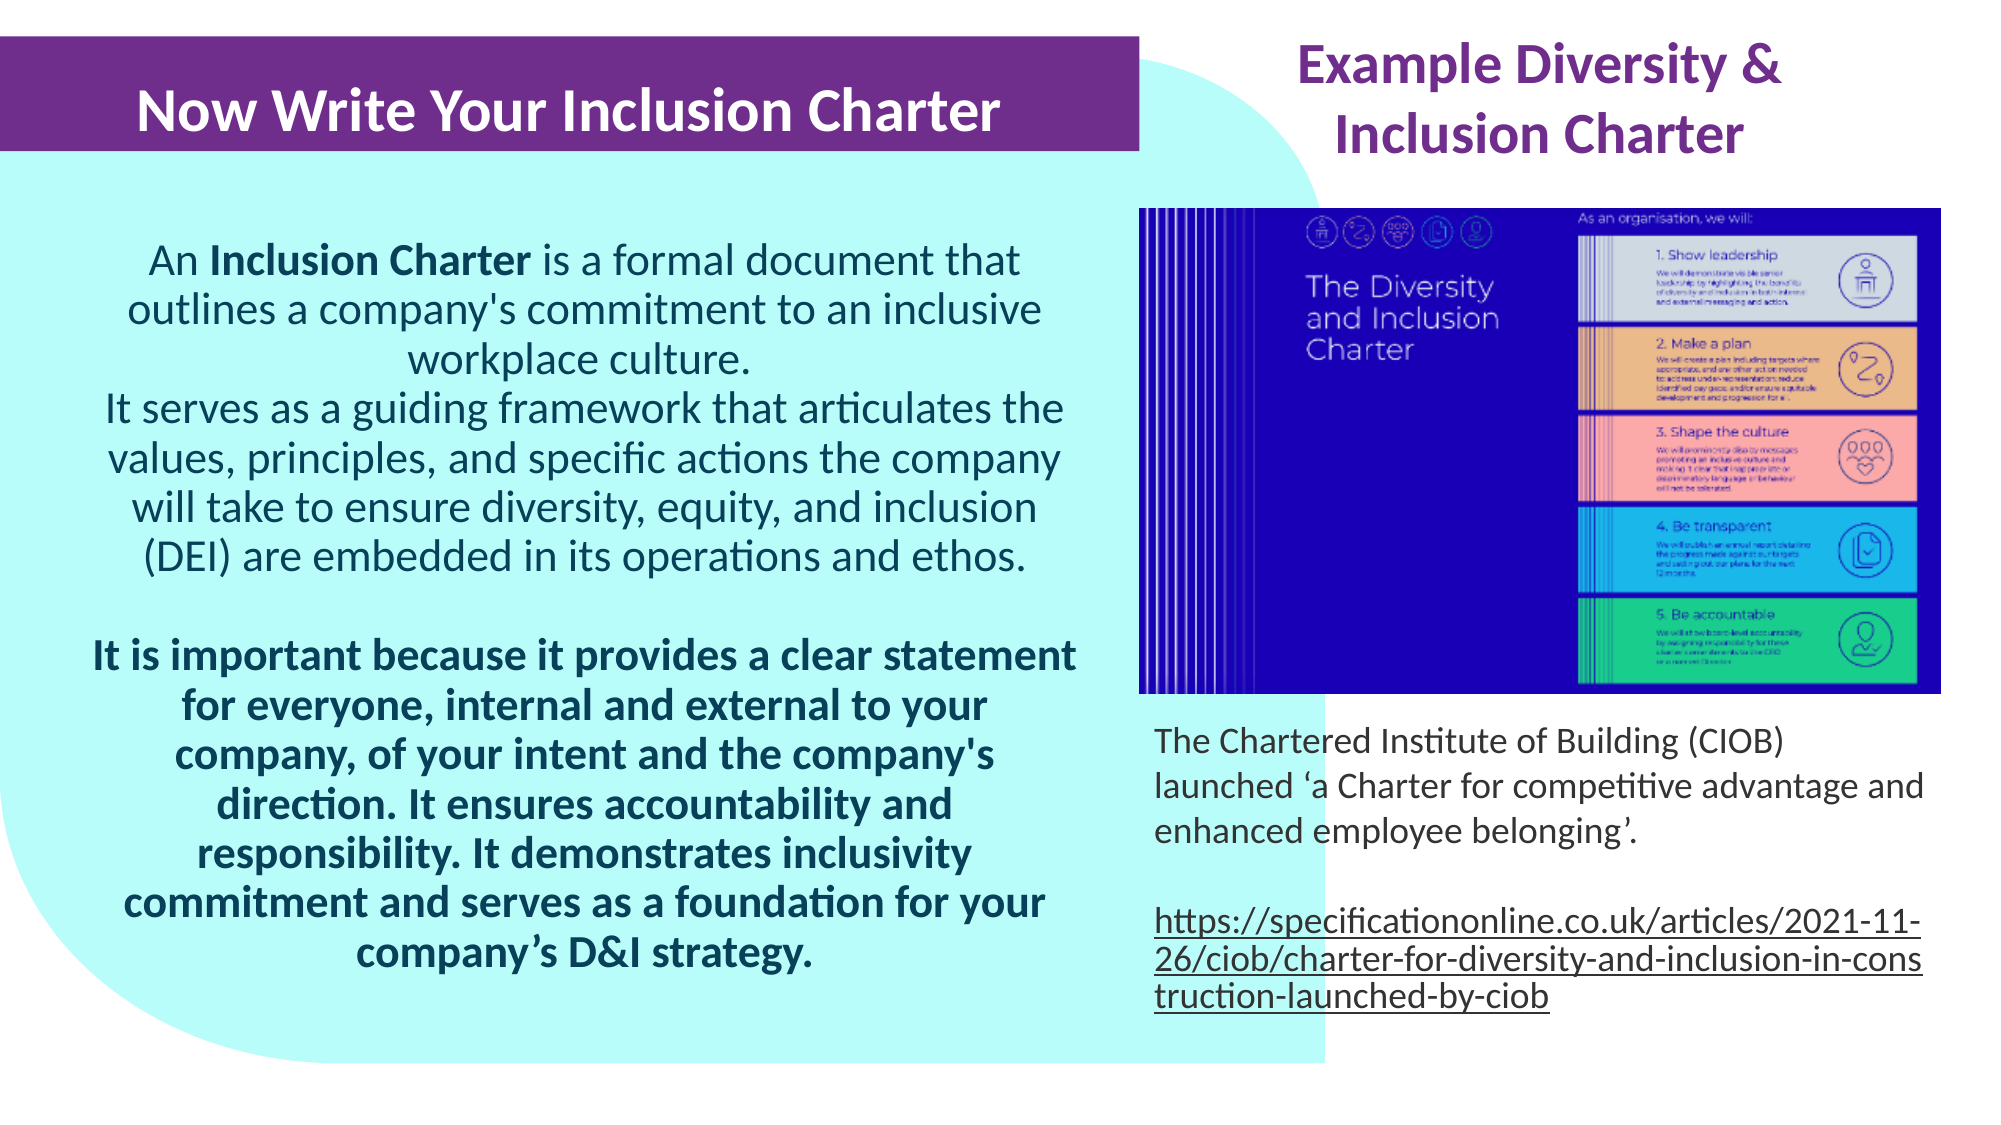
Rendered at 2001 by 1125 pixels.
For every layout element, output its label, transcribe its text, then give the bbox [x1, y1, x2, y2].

text_box Example Diversity & Inclusion Charter [1260, 17, 1820, 173]
text_box An Inclusion Charter is a formal document that outlines a company's commitment to an inclusive workplace culture. It serves as a guiding framework that articulates the values, principles, and specific actions the company will take to ensure diversity, equity, and inclusion (DEI) are embedded in its operations and ethos. It is important because it provides a clear statement for everyone, internal and external to your company, of your intent and the company's direction. It ensures accountability and responsibility. It demonstrates inclusivity commitment and serves as a foundation for your company’s D&I strategy. [76, 423, 1094, 856]
text_box Now Write Your Inclusion Charter [0, 36, 1140, 152]
text_box The Chartered Institute of Building (CIOB) launched ‘a Charter for competitive advantage and enhanced employee belonging’. https://specificationonline.co.uk/articles/2021-11-26/ciob/charter-for-diversity-and-inclusion-in-construction-launched-by-ciob [1139, 709, 1941, 994]
picture [1139, 208, 1941, 694]
